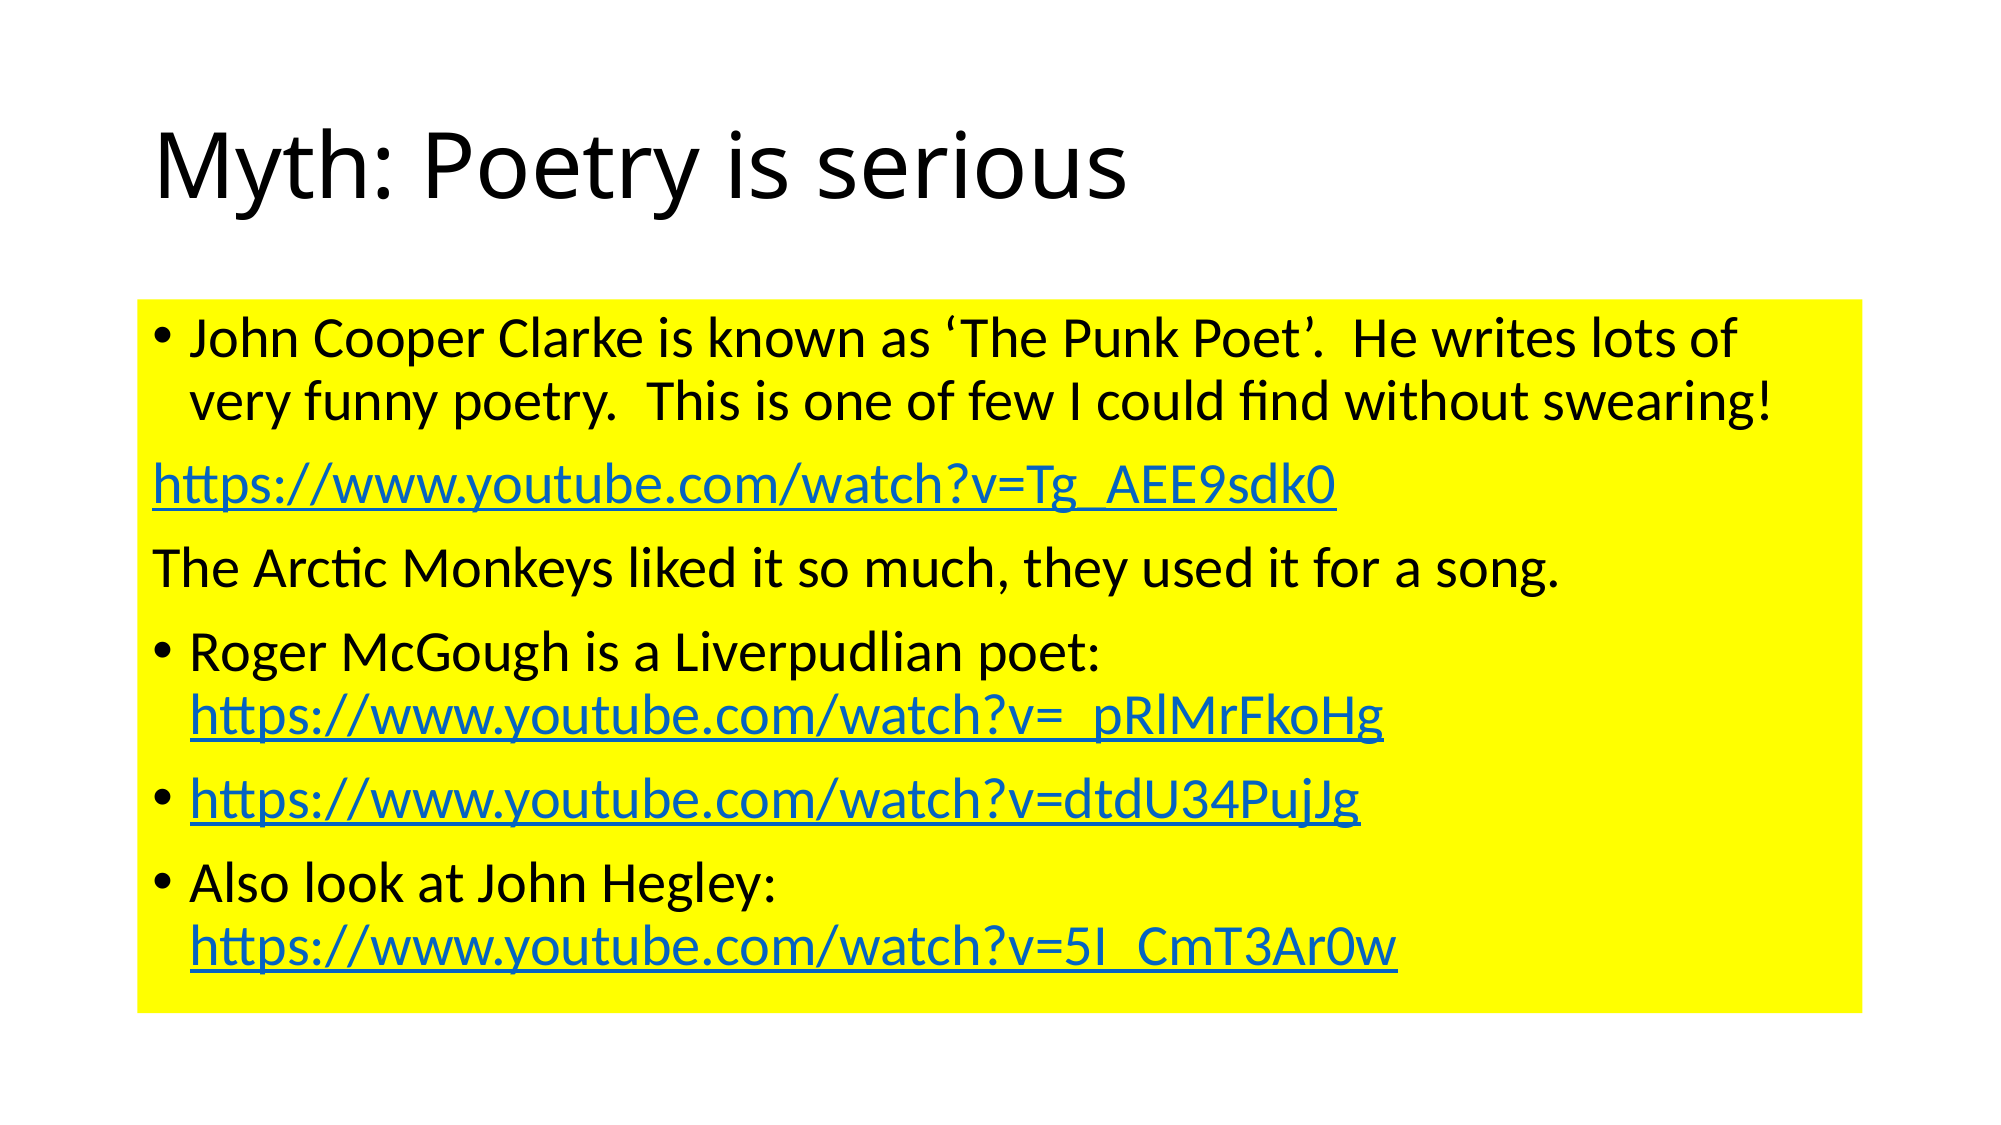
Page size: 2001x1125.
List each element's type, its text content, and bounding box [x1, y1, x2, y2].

list John Cooper Clarke is known as ‘The Punk Poet’. He writes lots of very funny poetry. This is one of few I could find without swearing! https://www.youtube.com/watch?v=Tg_AEE9sdk0 The Arctic Monkeys liked it so much, they used it for a song. Roger McGough is a Liverpudlian poet: https://www.youtube.com/watch?v=_pRlMrFkoHg https://www.youtube.com/watch?v=dtdU34PujJg Also look at John Hegley: https://www.youtube.com/watch?v=5I_CmT3Ar0w [137, 299, 1863, 1014]
title Myth: Poetry is serious [137, 59, 1863, 278]
